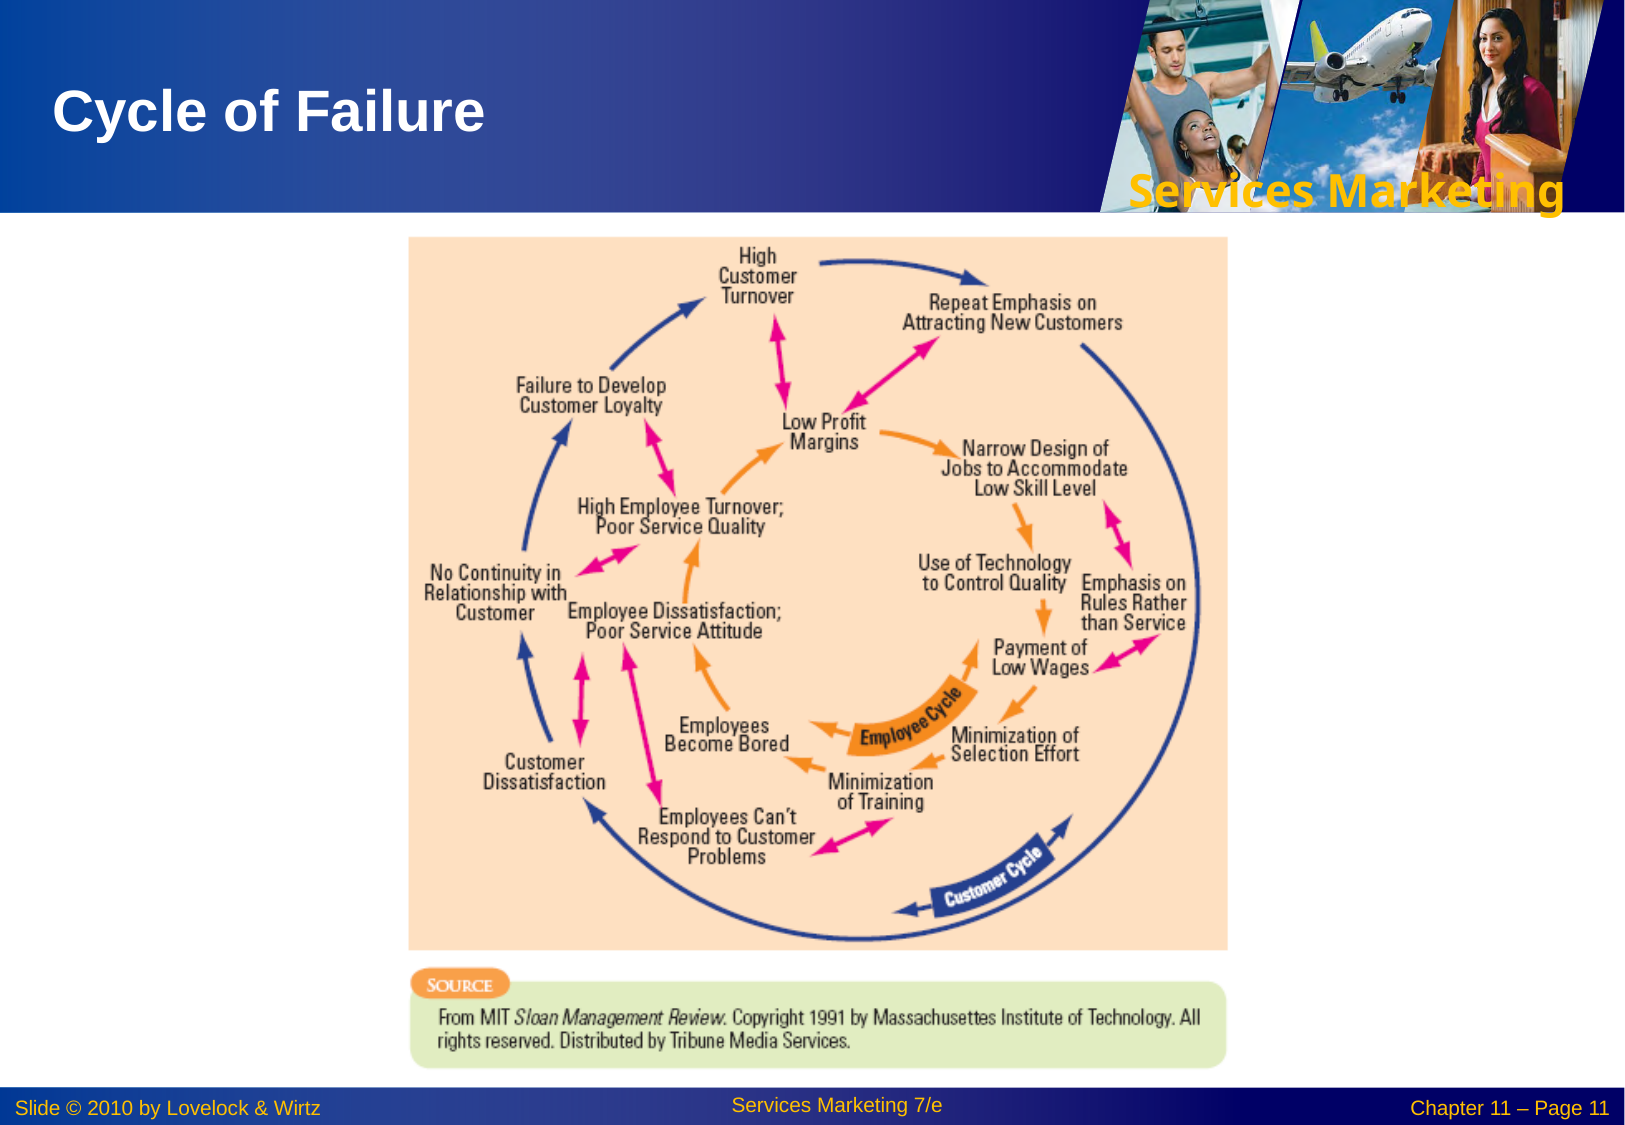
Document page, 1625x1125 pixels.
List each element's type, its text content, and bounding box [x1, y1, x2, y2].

picture [1162, 186, 1172, 192]
title Cycle of Failure [36, 37, 1088, 176]
picture [1100, 0, 1604, 213]
picture [399, 224, 1238, 1075]
picture [1546, 187, 1556, 202]
